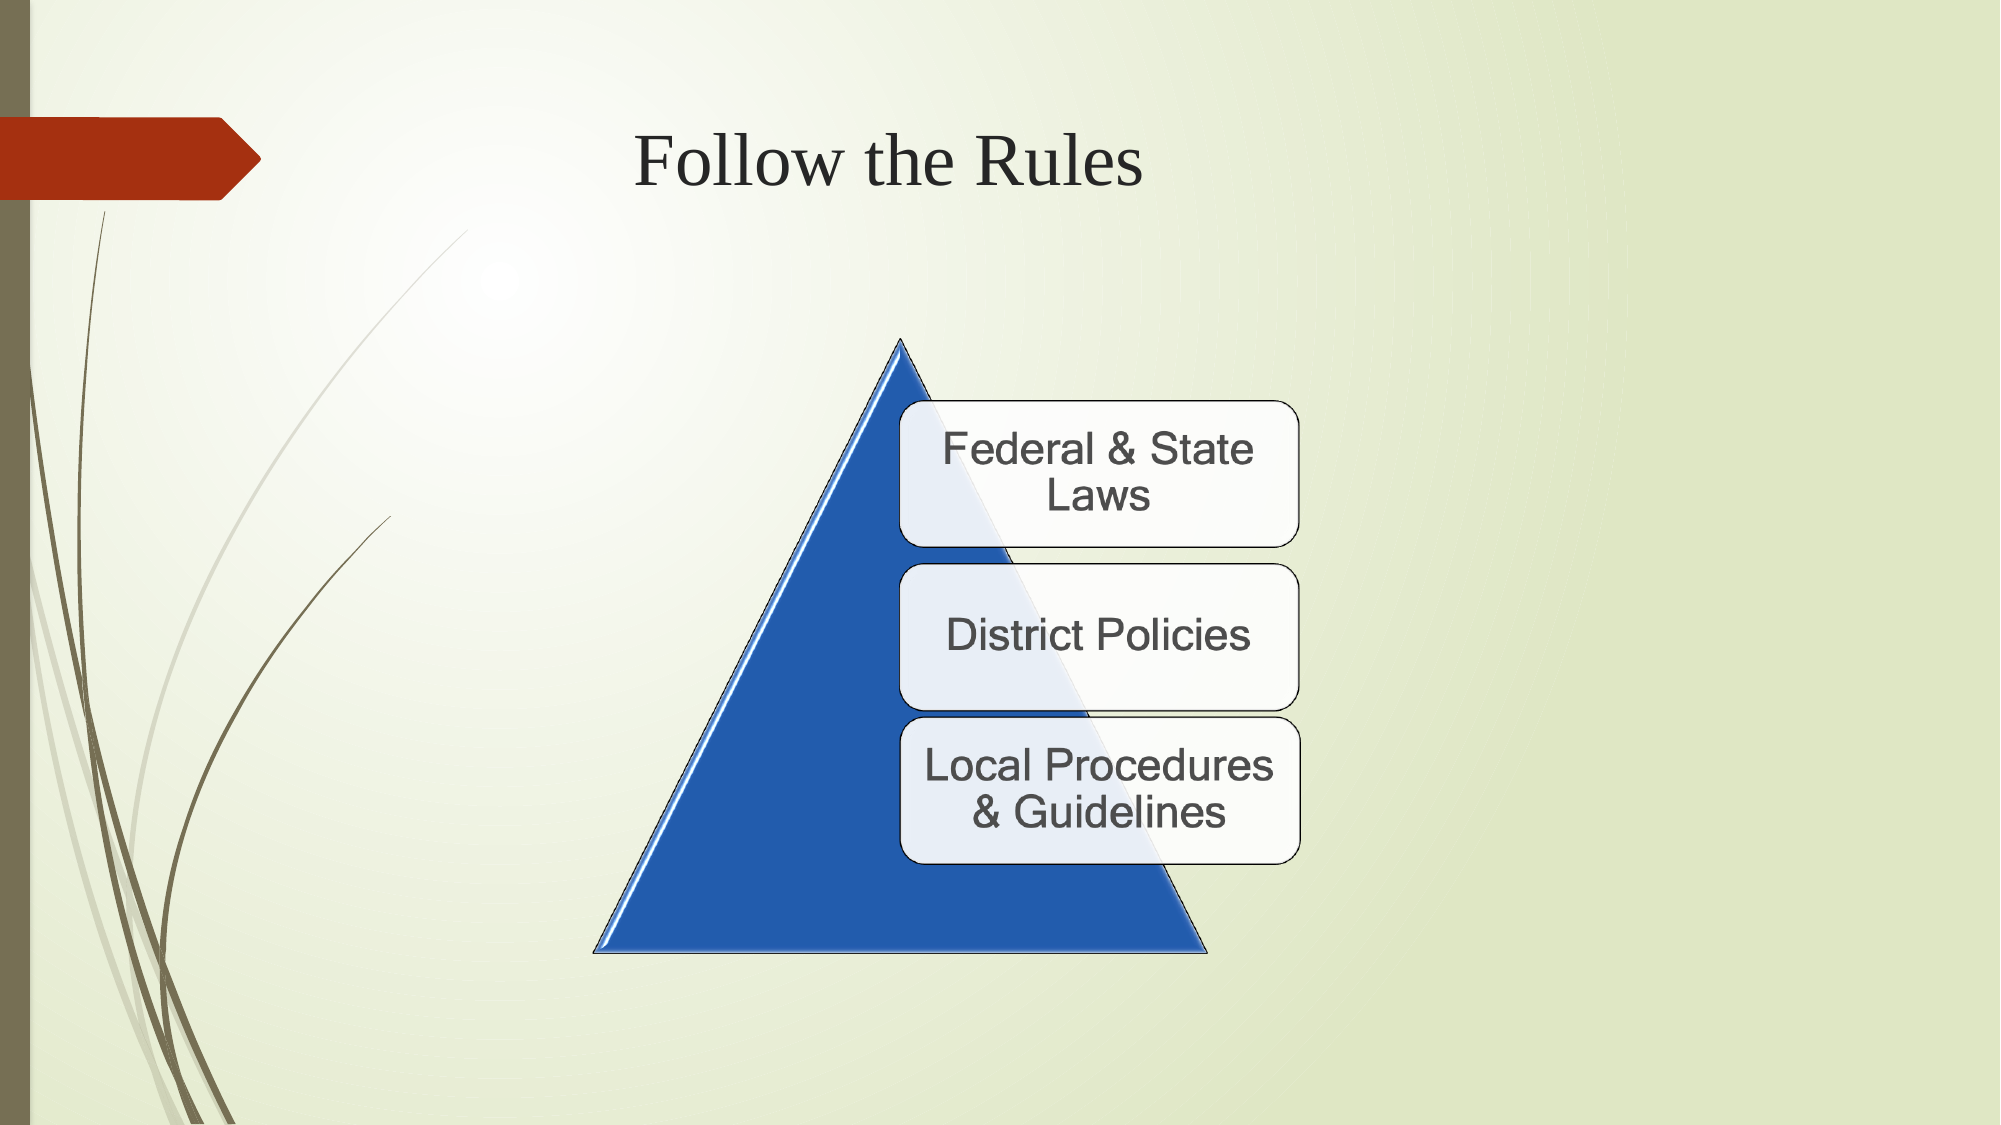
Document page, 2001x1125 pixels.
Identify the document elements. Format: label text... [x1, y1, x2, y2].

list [513, 335, 1379, 956]
title Follow the Rules [158, 103, 1621, 314]
